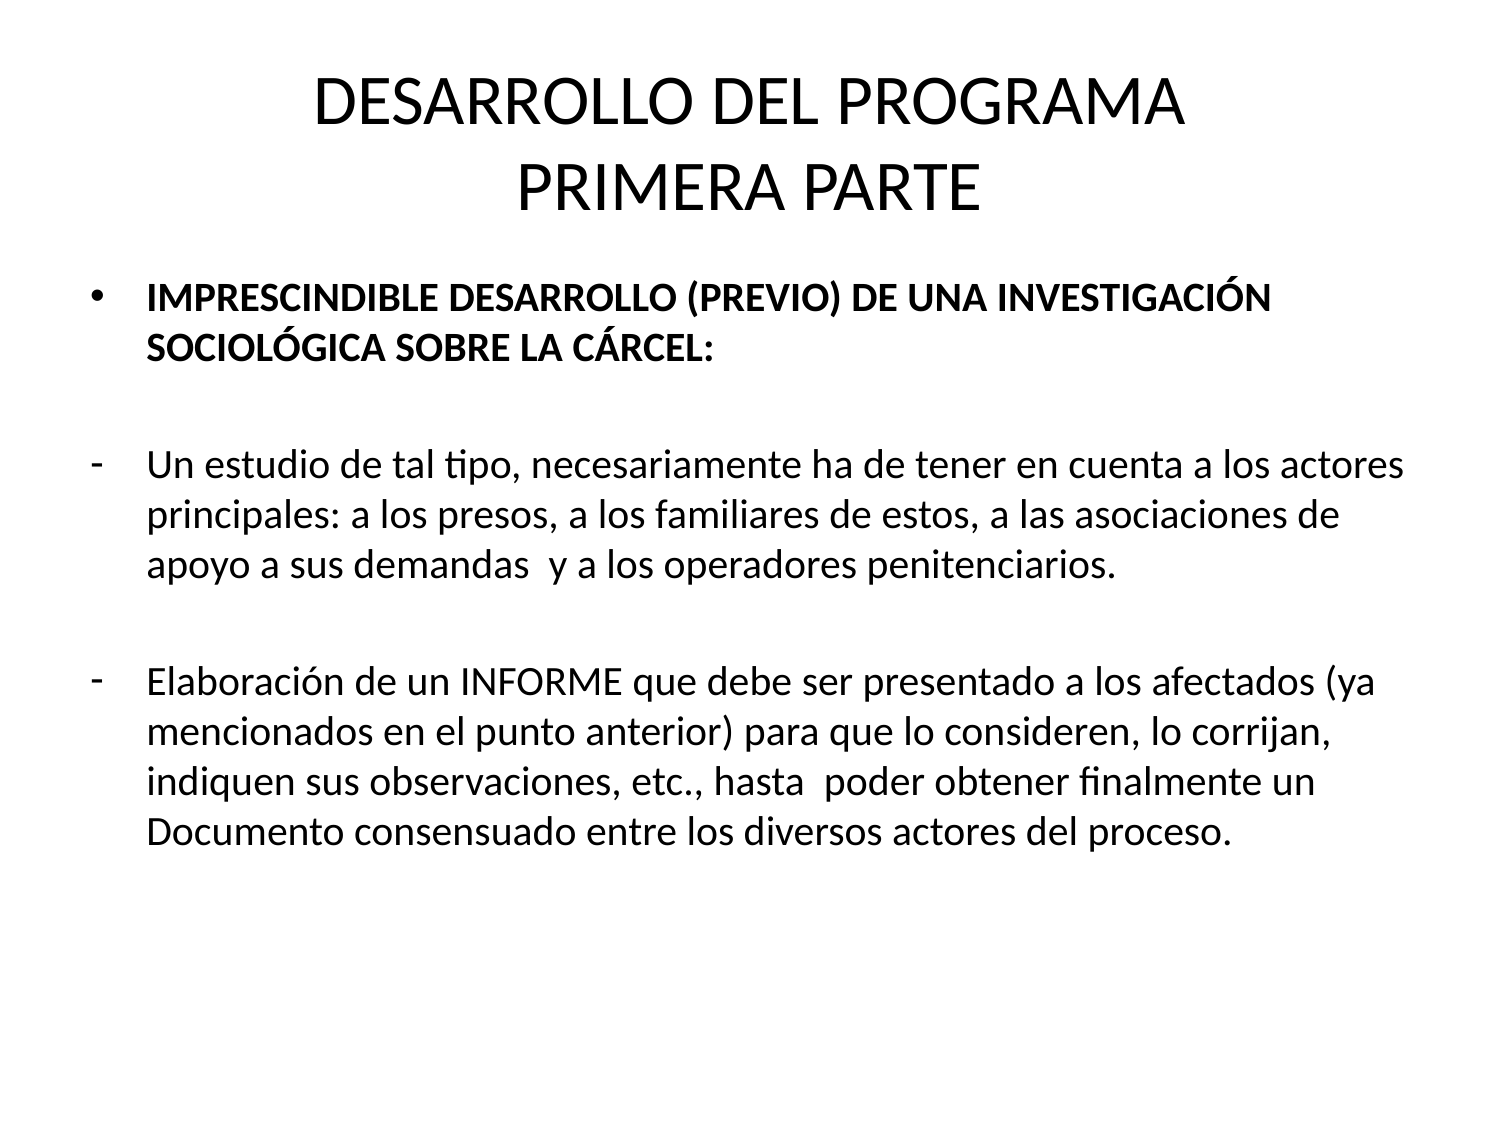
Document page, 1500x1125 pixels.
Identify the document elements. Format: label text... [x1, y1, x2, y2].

list IMPRESCINDIBLE DESARROLLO (PREVIO) DE UNA INVESTIGACIÓN SOCIOLÓGICA SOBRE LA CÁRCEL: Un estudio de tal tipo, necesariamente ha de tener en cuenta a los actores principales: a los presos, a los familiares de estos, a las asociaciones de apoyo a sus demandas y a los operadores penitenciarios. Elaboración de un INFORME que debe ser presentado a los afectados (ya mencionados en el punto anterior) para que lo consideren, lo corrijan, indiquen sus observaciones, etc., hasta poder obtener finalmente un Documento consensuado entre los diversos actores del proceso. [75, 262, 1425, 1005]
title DESARROLLO DEL PROGRAMA PRIMERA PARTE [75, 45, 1425, 233]
